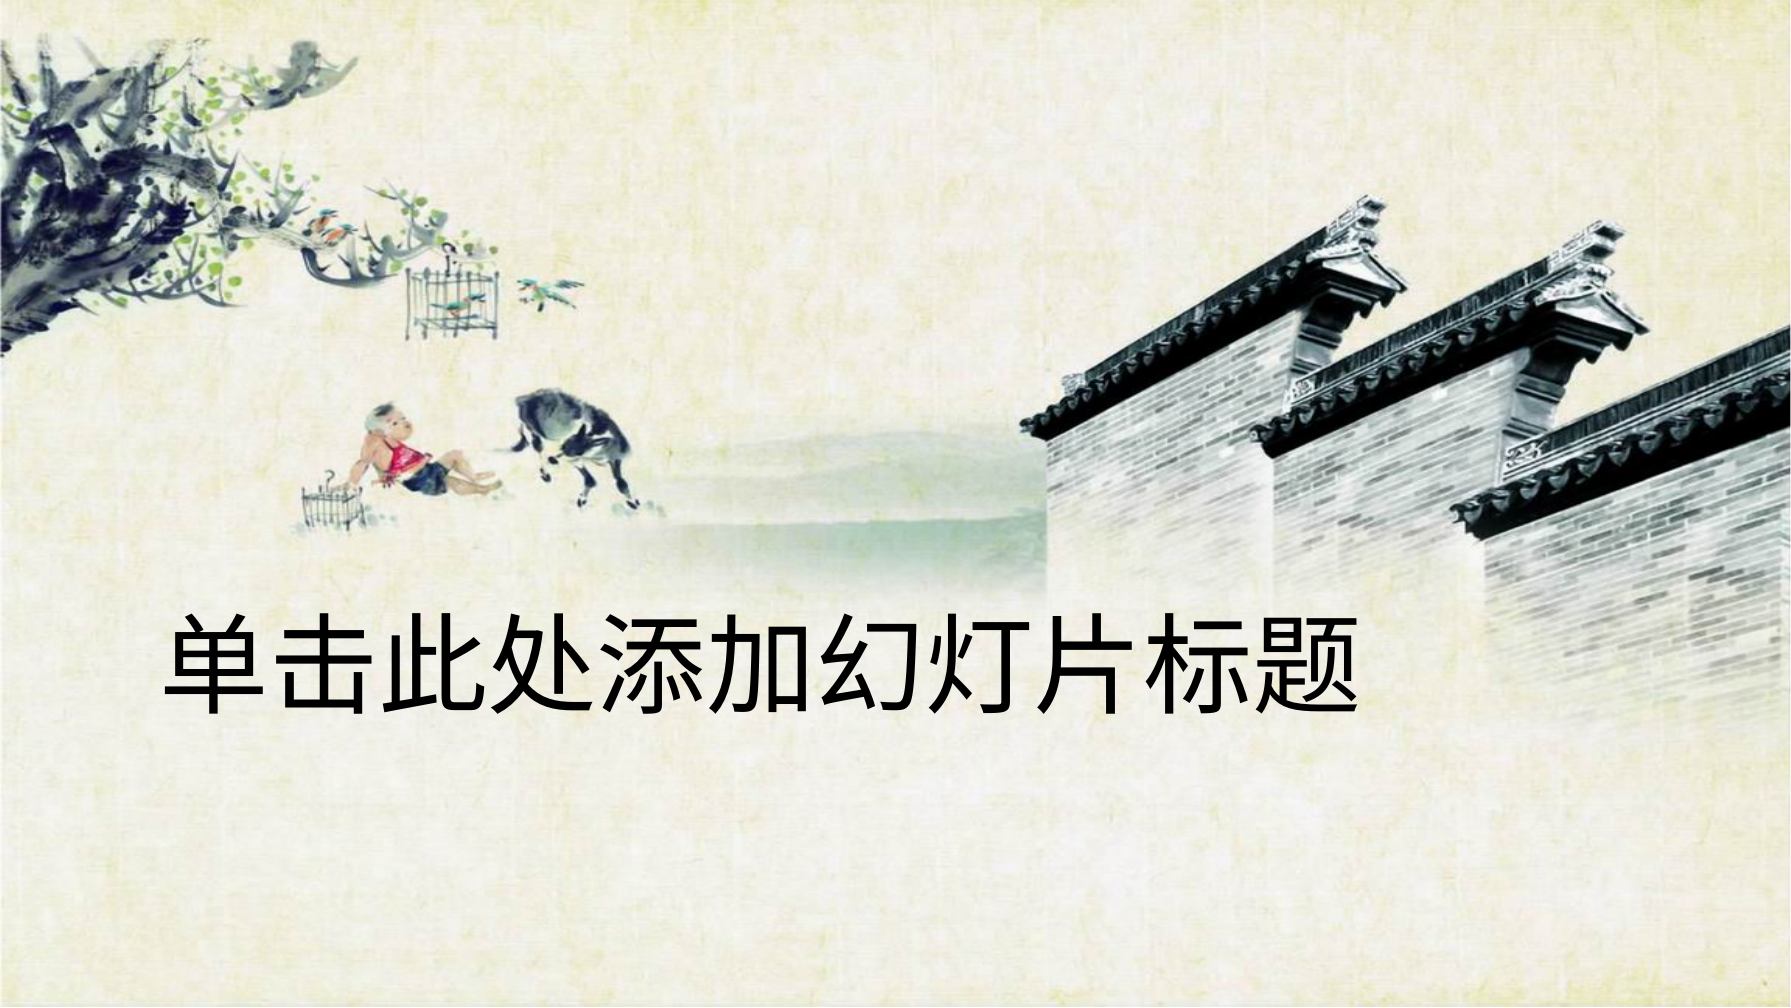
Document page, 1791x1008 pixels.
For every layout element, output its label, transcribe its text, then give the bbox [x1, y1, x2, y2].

text_box 单击此处添加幻灯片标题 [0, 517, 1522, 806]
picture [0, 0, 1791, 1007]
